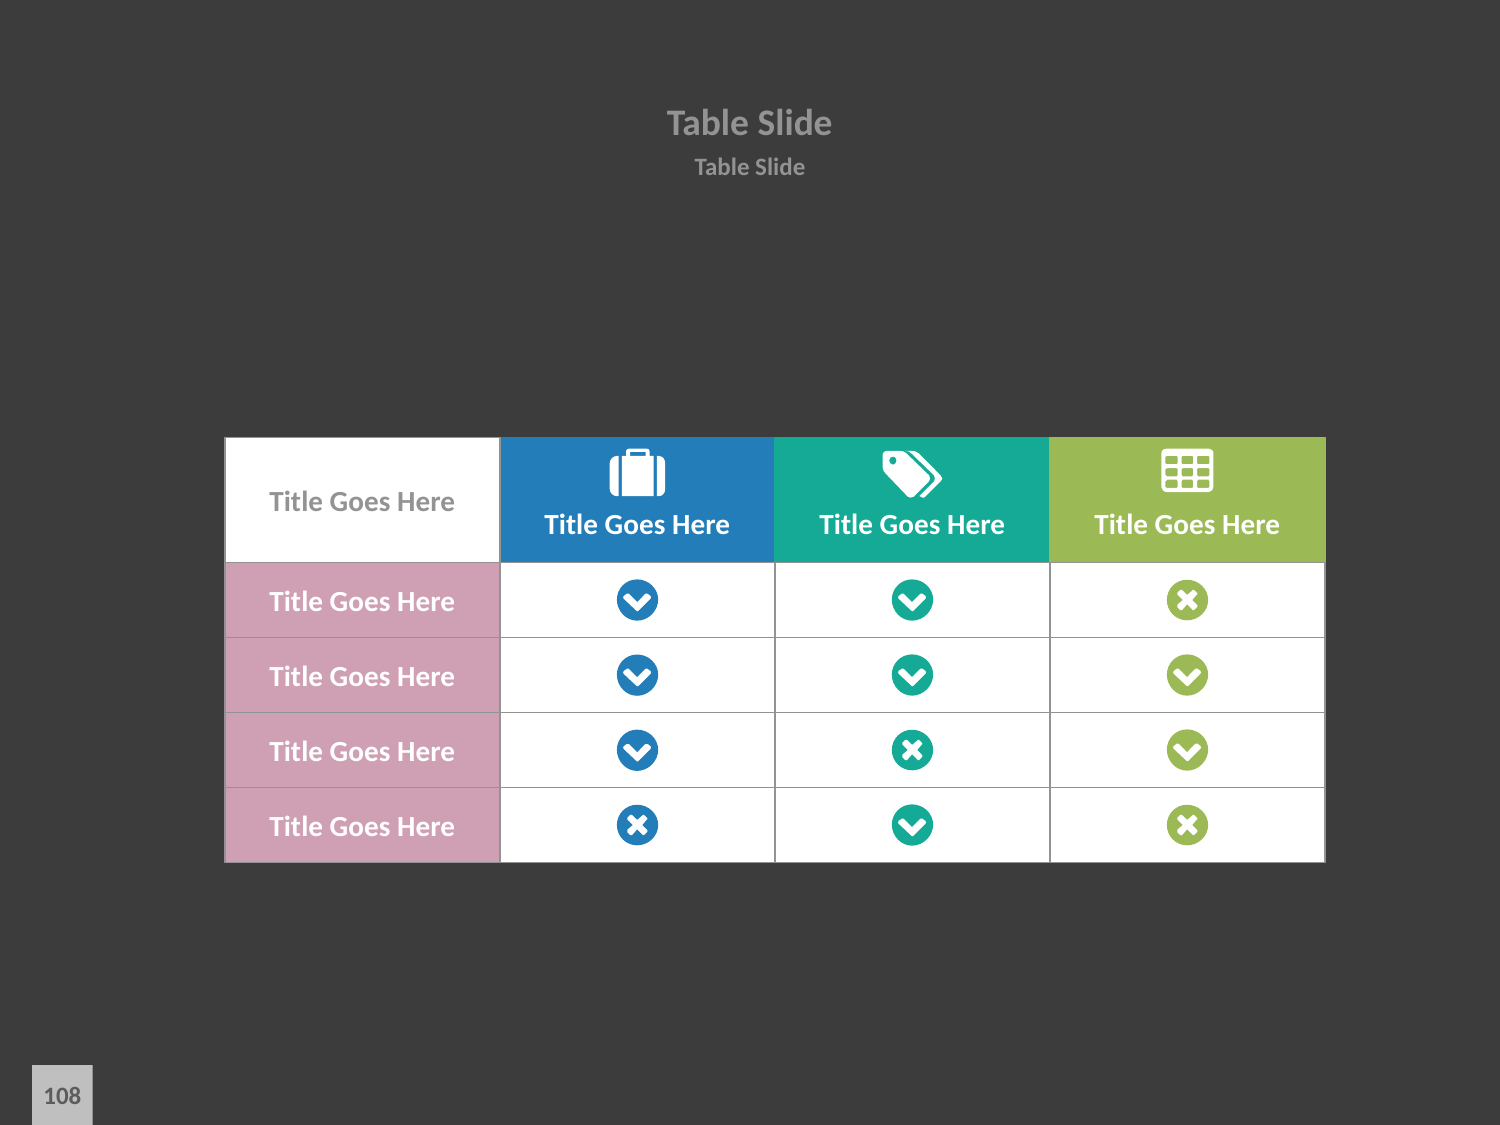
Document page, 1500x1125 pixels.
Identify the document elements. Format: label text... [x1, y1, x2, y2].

text_box [774, 437, 1050, 562]
text_box [621, 448, 654, 497]
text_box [224, 437, 501, 563]
text_box Title Goes Here [804, 498, 1021, 549]
text_box [1166, 804, 1209, 846]
text_box [774, 712, 1050, 787]
text_box [891, 654, 934, 696]
text_box [503, 787, 774, 863]
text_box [224, 637, 501, 712]
text_box Title Goes Here [529, 498, 746, 549]
text_box [616, 654, 659, 696]
text_box [1166, 654, 1209, 696]
text_box [774, 787, 1050, 863]
text_box [1166, 579, 1209, 621]
text_box [891, 579, 934, 621]
text_box [1166, 729, 1209, 771]
text_box [774, 562, 1050, 637]
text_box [224, 712, 501, 787]
list Table Slide [412, 149, 1088, 183]
text_box [1050, 712, 1325, 787]
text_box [224, 569, 501, 637]
text_box [656, 455, 666, 497]
title Table Slide [287, 91, 1213, 150]
text_box [891, 729, 934, 771]
text_box [1050, 637, 1325, 712]
text_box [1050, 787, 1325, 863]
text_box [504, 637, 774, 712]
text_box [891, 804, 934, 846]
text_box [501, 437, 774, 562]
text_box [1050, 562, 1325, 637]
text_box Title Goes Here [1079, 498, 1296, 549]
text_box [616, 579, 659, 621]
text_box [224, 787, 501, 863]
text_box [616, 729, 659, 771]
text_box [882, 450, 943, 498]
text_box [1050, 437, 1325, 562]
text_box [504, 562, 774, 637]
text_box [774, 637, 1050, 712]
text_box [504, 712, 774, 787]
text_box [609, 455, 619, 497]
text_box [1161, 448, 1214, 493]
text_box [616, 804, 659, 846]
